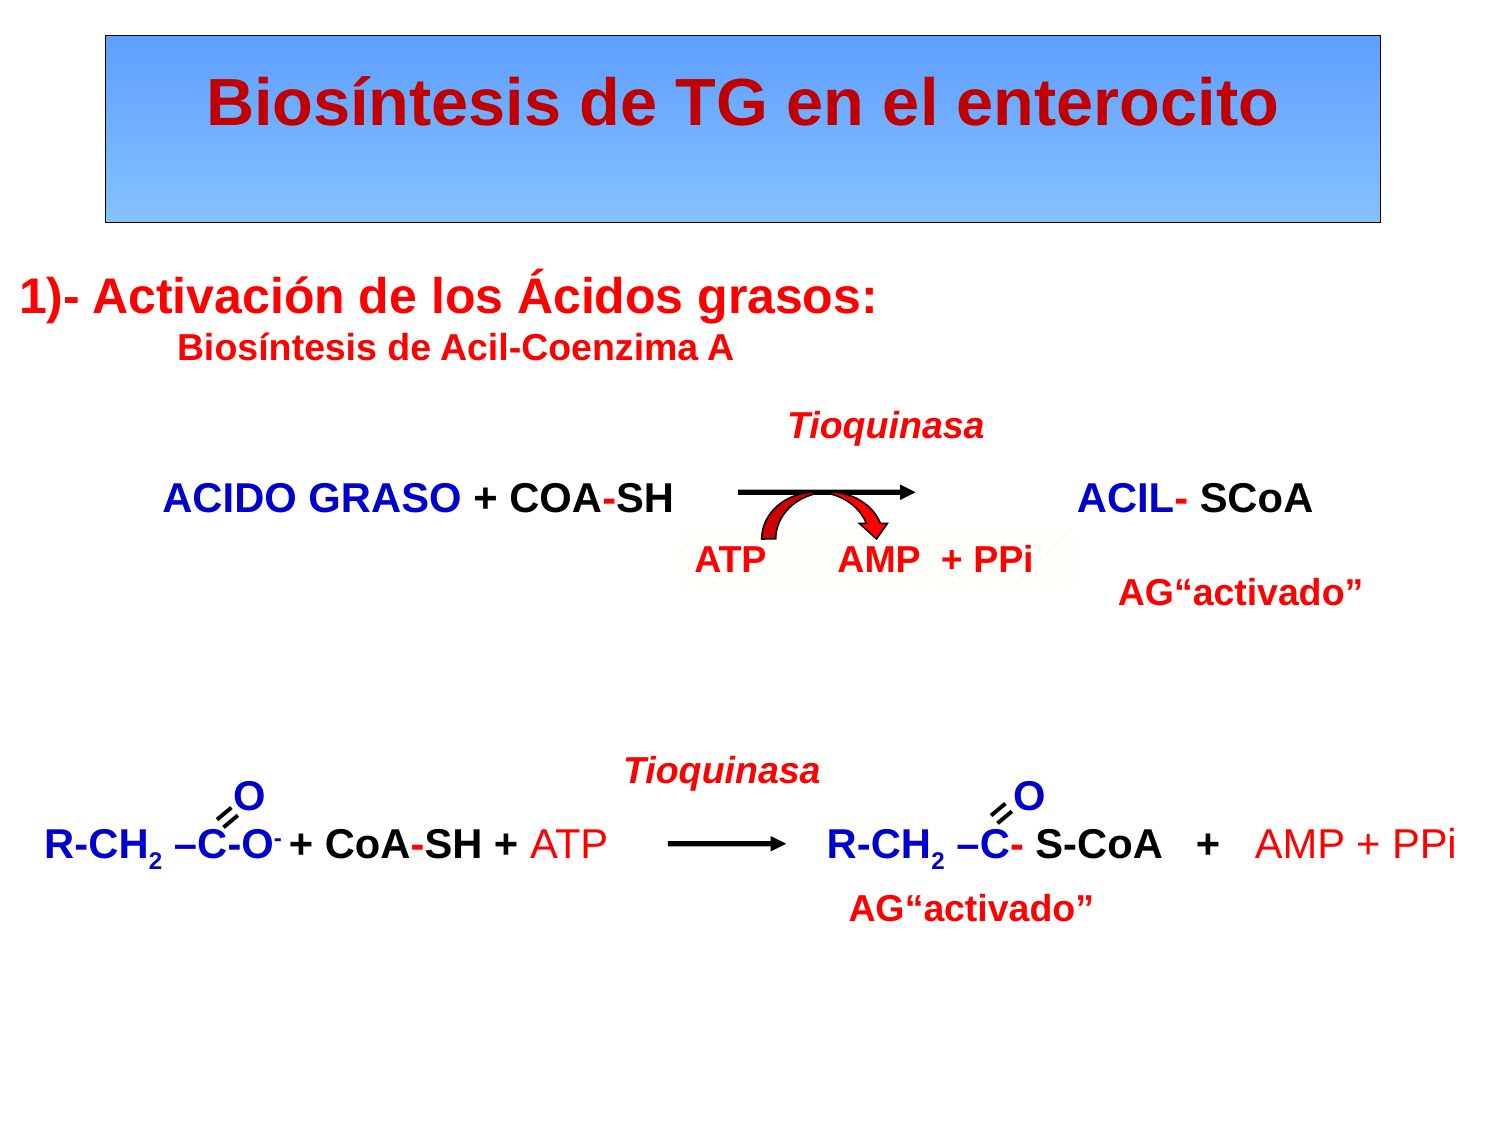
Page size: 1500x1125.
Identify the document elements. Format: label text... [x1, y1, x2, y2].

text_box Tioquinasa [750, 393, 1022, 454]
text_box AG“activado” [833, 885, 1109, 937]
text_box 1)- Activación de los Ácidos grasos: Biosíntesis de Acil-Coenzima A [4, 210, 908, 376]
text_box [29, 770, 1477, 877]
title Biosíntesis de TG en el enterocito [105, 35, 1381, 223]
text_box ATP AMP + PPi [679, 538, 1079, 588]
text_box AG“activado” [1103, 515, 1379, 621]
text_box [147, 463, 1365, 530]
text_box Tioquinasa [585, 738, 858, 769]
